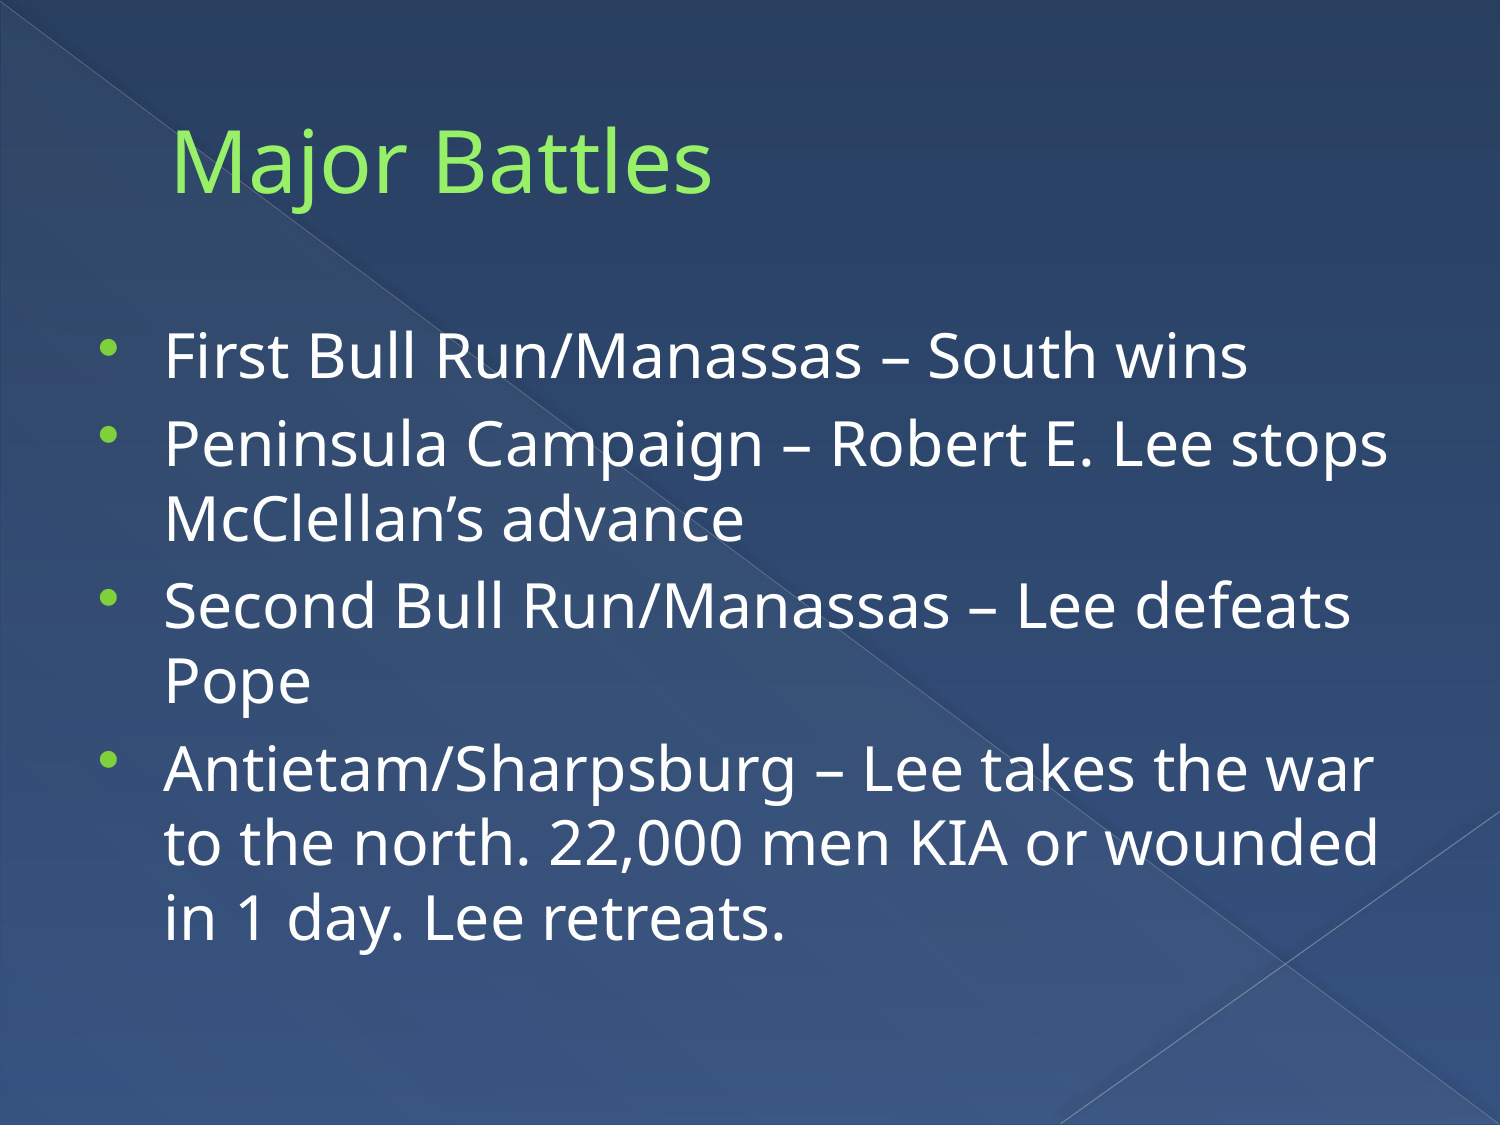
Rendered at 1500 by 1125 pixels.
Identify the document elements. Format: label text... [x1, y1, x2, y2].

list First Bull Run/Manassas – South wins Peninsula Campaign – Robert E. Lee stops McClellan’s advance Second Bull Run/Manassas – Lee defeats Pope Antietam/Sharpsburg – Lee takes the war to the north. 22,000 men KIA or wounded in 1 day. Lee retreats. [75, 308, 1425, 1059]
title Major Battles [75, 43, 1425, 274]
